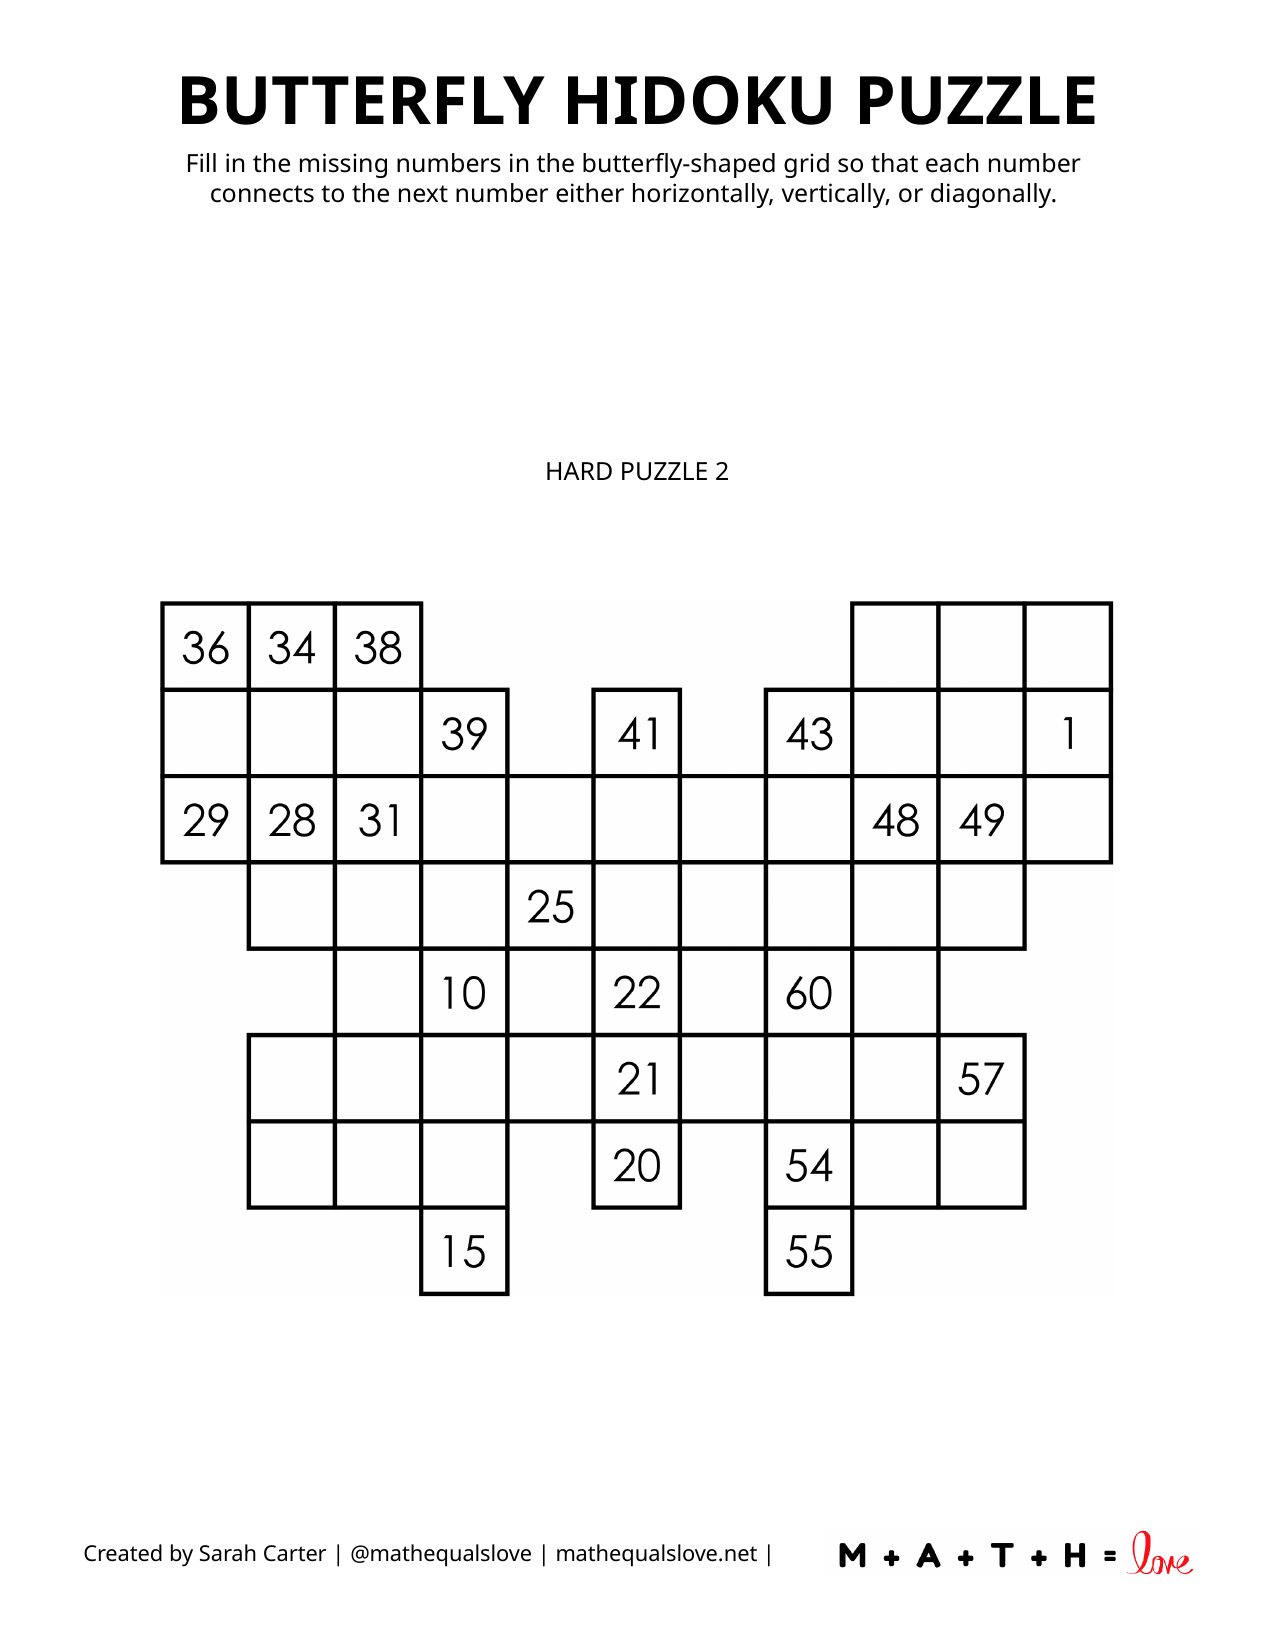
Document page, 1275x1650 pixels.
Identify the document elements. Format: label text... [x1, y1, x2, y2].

text_box Created by Sarah Carter | @mathequalslove | mathequalslove.net | [68, 1532, 826, 1574]
text_box HARD PUZZLE 2 [159, 455, 1116, 507]
text_box BUTTERFLY HIDOKU PUZZLE [66, 50, 1211, 140]
picture [826, 1528, 1203, 1579]
picture [157, 599, 1116, 1299]
text_box Fill in the missing numbers in the butterfly-shaped grid so that each number connects to the next number either horizontally, vertically, or diagonally. [0, 140, 1275, 216]
